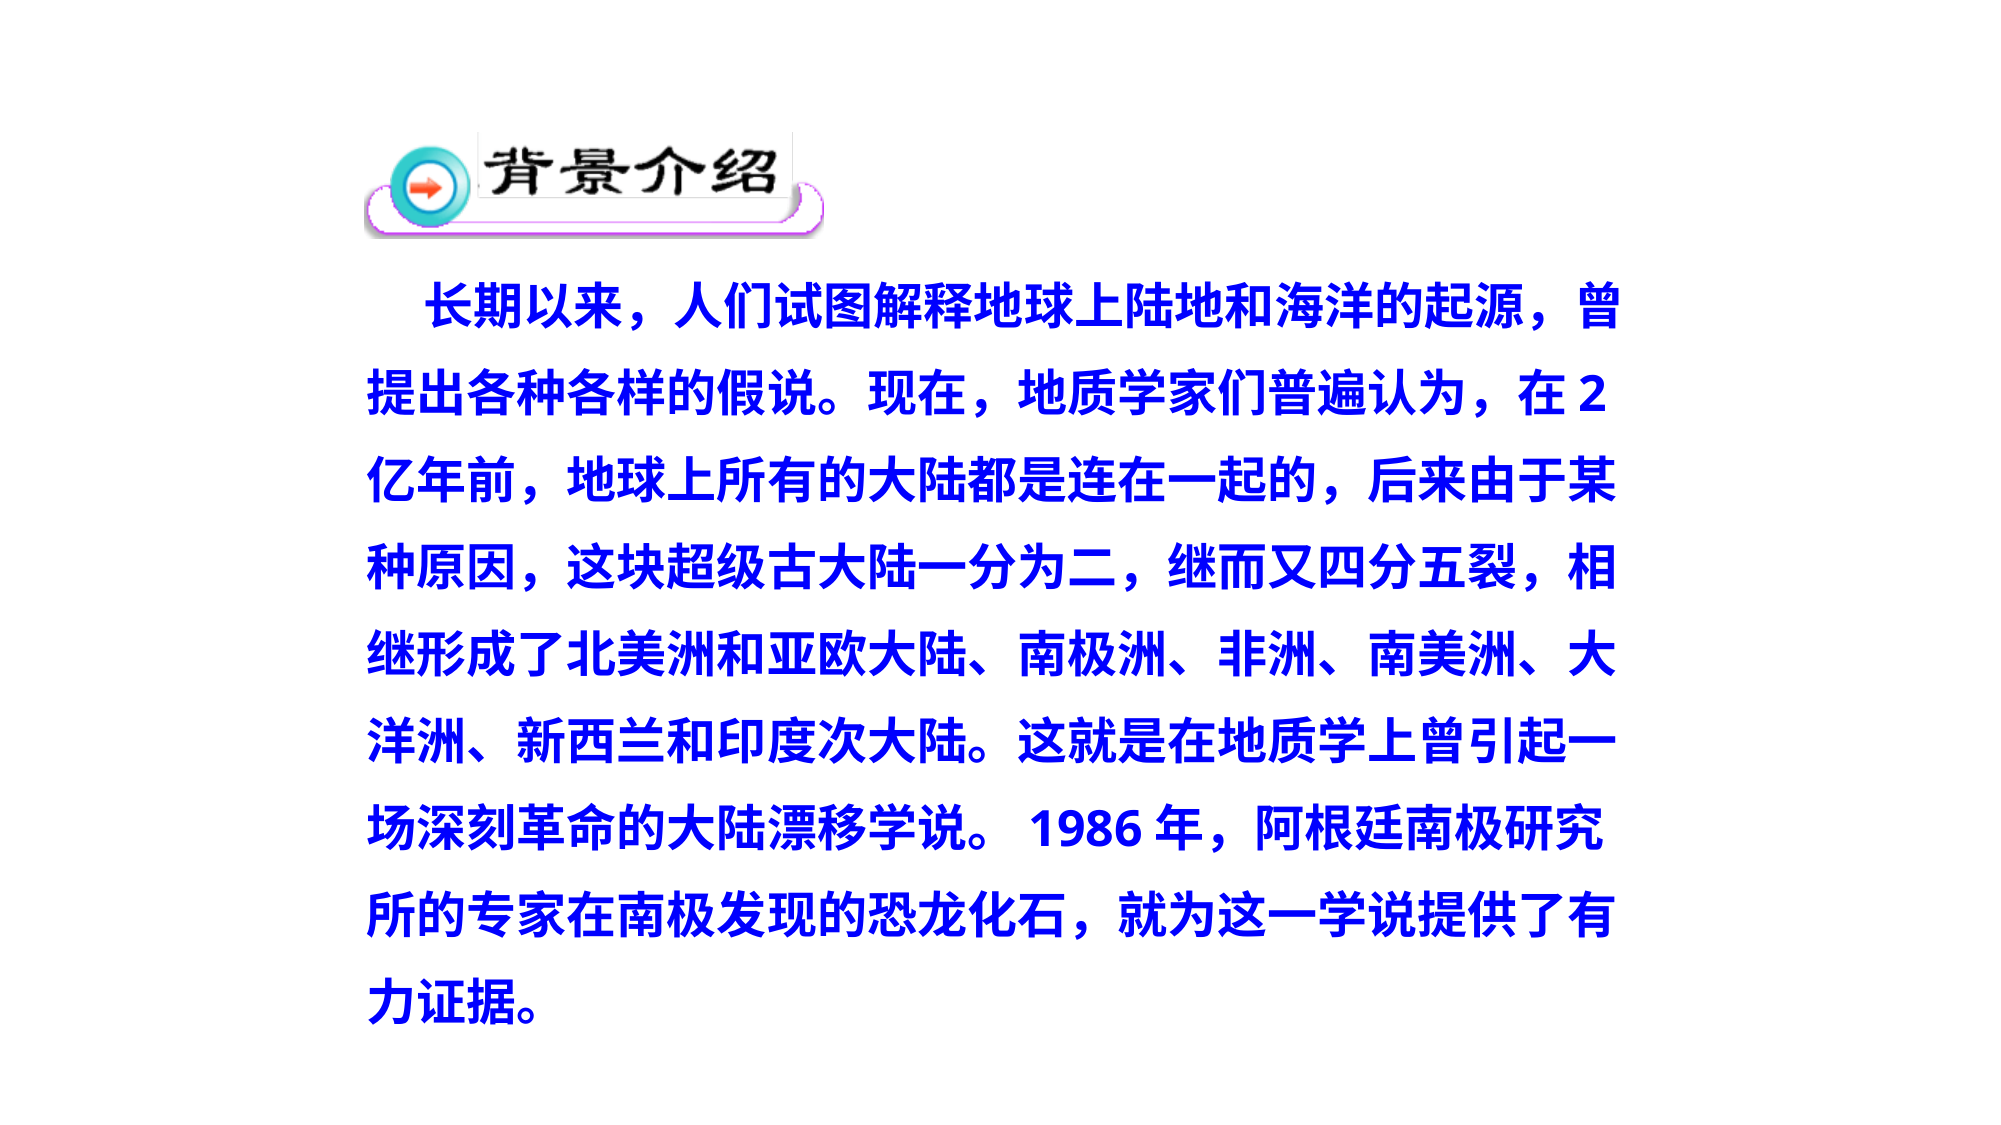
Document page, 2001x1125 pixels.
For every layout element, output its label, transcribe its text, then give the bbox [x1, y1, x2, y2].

text_box 长期以来，人们试图解释地球上陆地和海洋的起源，曾提出各种各样的假说。现在，地质学家们普遍认为，在2亿年前，地球上所有的大陆都是连在一起的，后来由于某种原因，这块超级古大陆一分为二，继而又四分五裂，相继形成了北美洲和亚欧大陆、南极洲、非洲、南美洲、大洋洲、新西兰和印度次大陆。这就是在地质学上曾引起一场深刻革命的大陆漂移学说。1986年，阿根廷南极研究所的专家在南极发现的恐龙化石，就为这一学说提供了有力证据。 [352, 240, 1640, 1039]
picture [364, 132, 824, 239]
